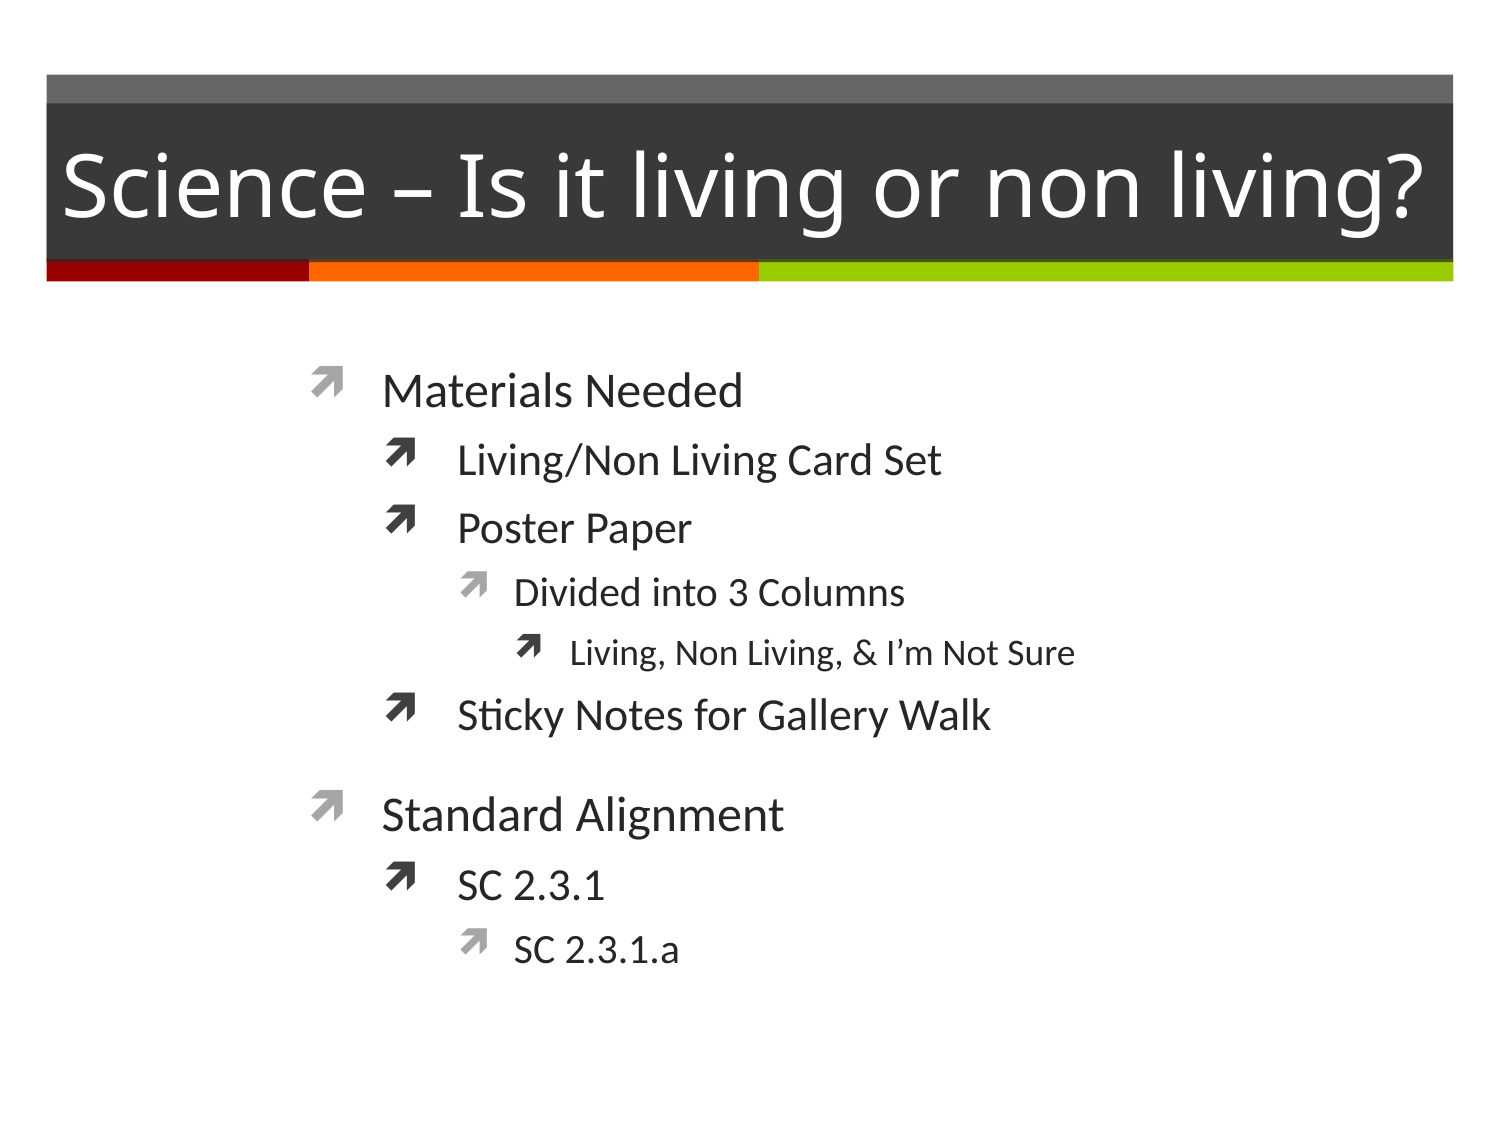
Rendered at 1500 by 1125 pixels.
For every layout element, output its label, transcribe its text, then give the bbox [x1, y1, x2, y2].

list Materials Needed Living/Non Living Card Set Poster Paper Divided into 3 Columns Living, Non Living, & I’m Not Sure Sticky Notes for Gallery Walk Standard Alignment SC 2.3.1 SC 2.3.1.a [292, 350, 1454, 1005]
title Science – Is it living or non living? [46, 103, 1454, 263]
